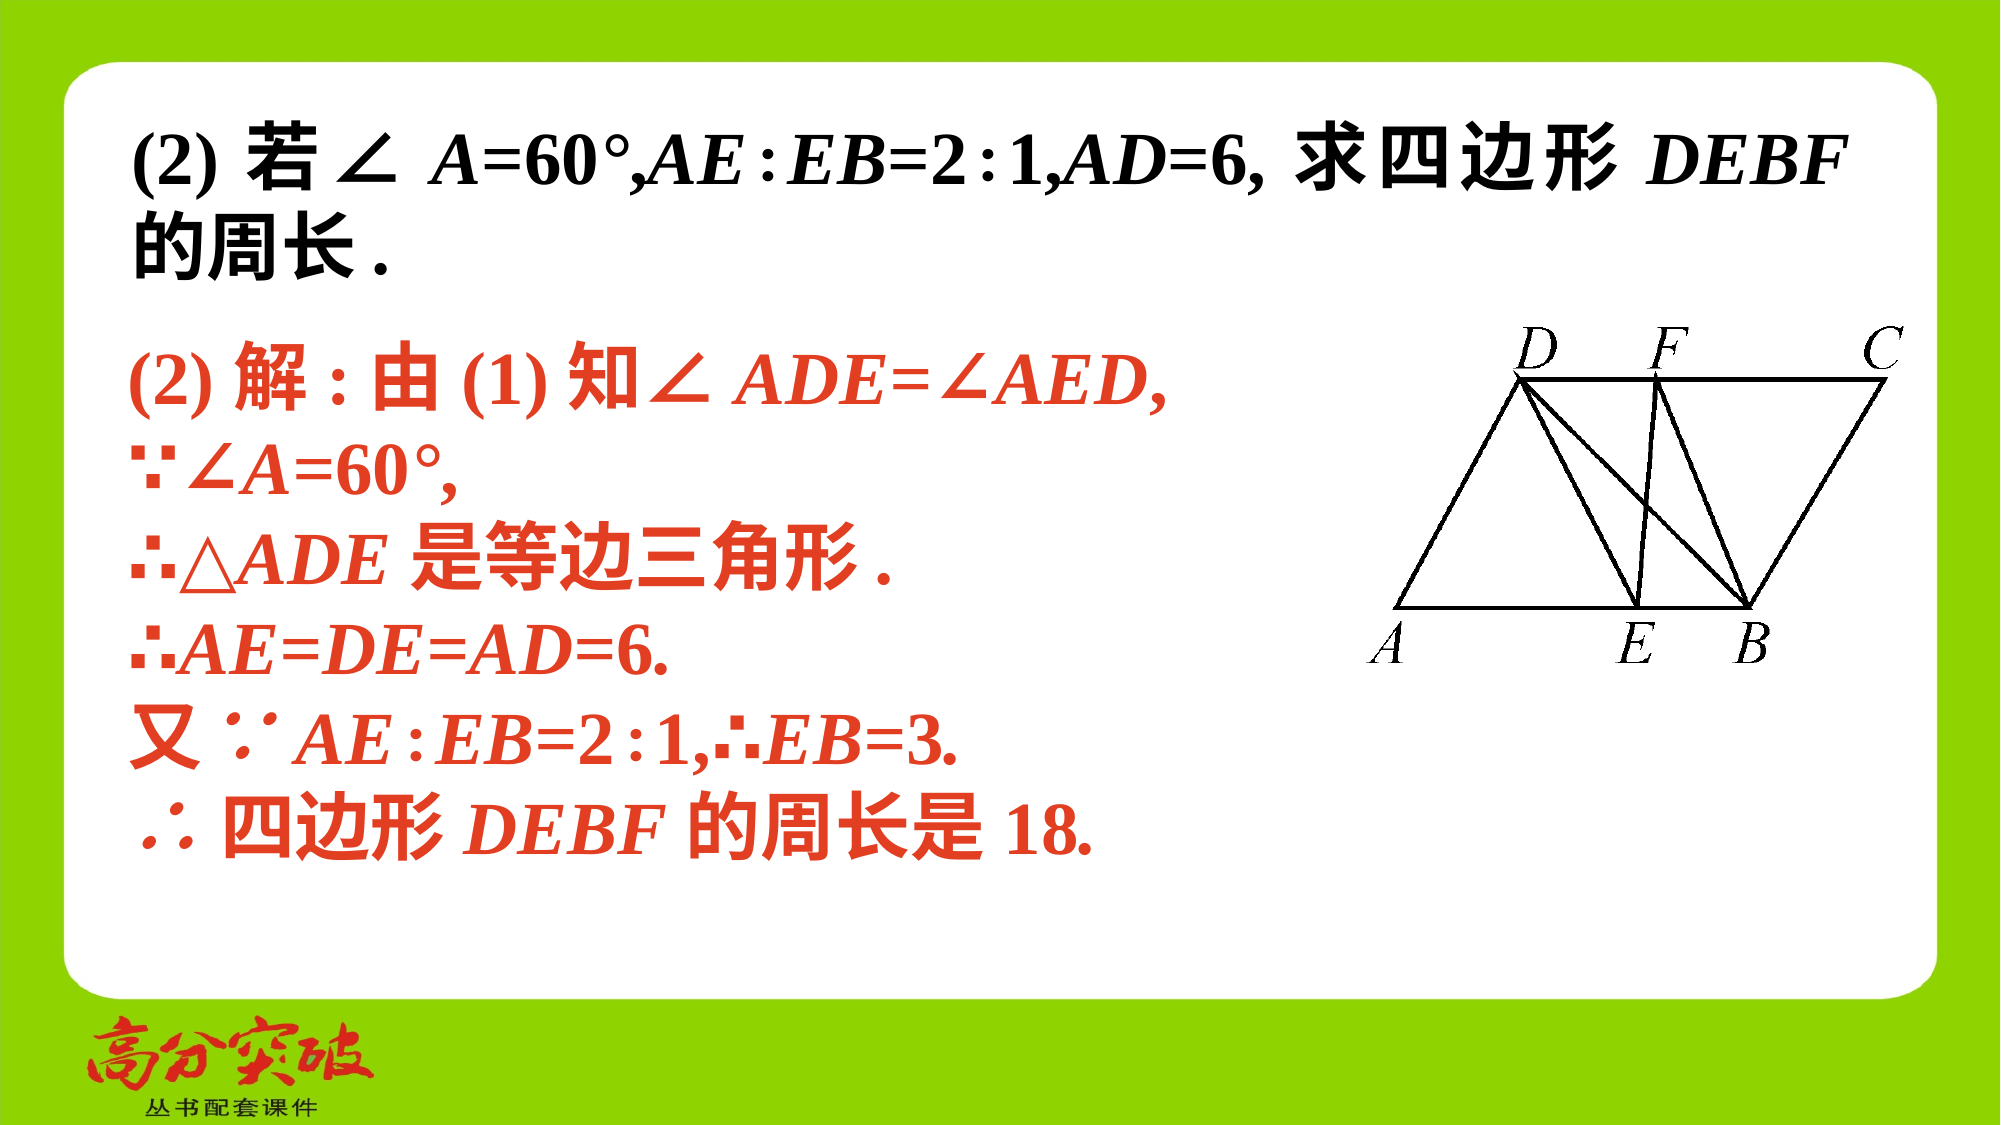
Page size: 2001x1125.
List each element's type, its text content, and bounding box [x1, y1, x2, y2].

picture [0, 0, 2001, 1125]
text_box (2)若∠A=60°,AE∶EB=2∶1,AD=6,求四边形DEBF的周长. [116, 101, 1884, 297]
text_box (2)解:由(1)知∠ADE=∠AED, ∵∠A=60°, ∴△ADE是等边三角形. ∴AE=DE=AD=6. 又∵AE∶EB=2∶1,∴EB=3. ∴四边形DEBF的周长是18. [112, 321, 1189, 877]
